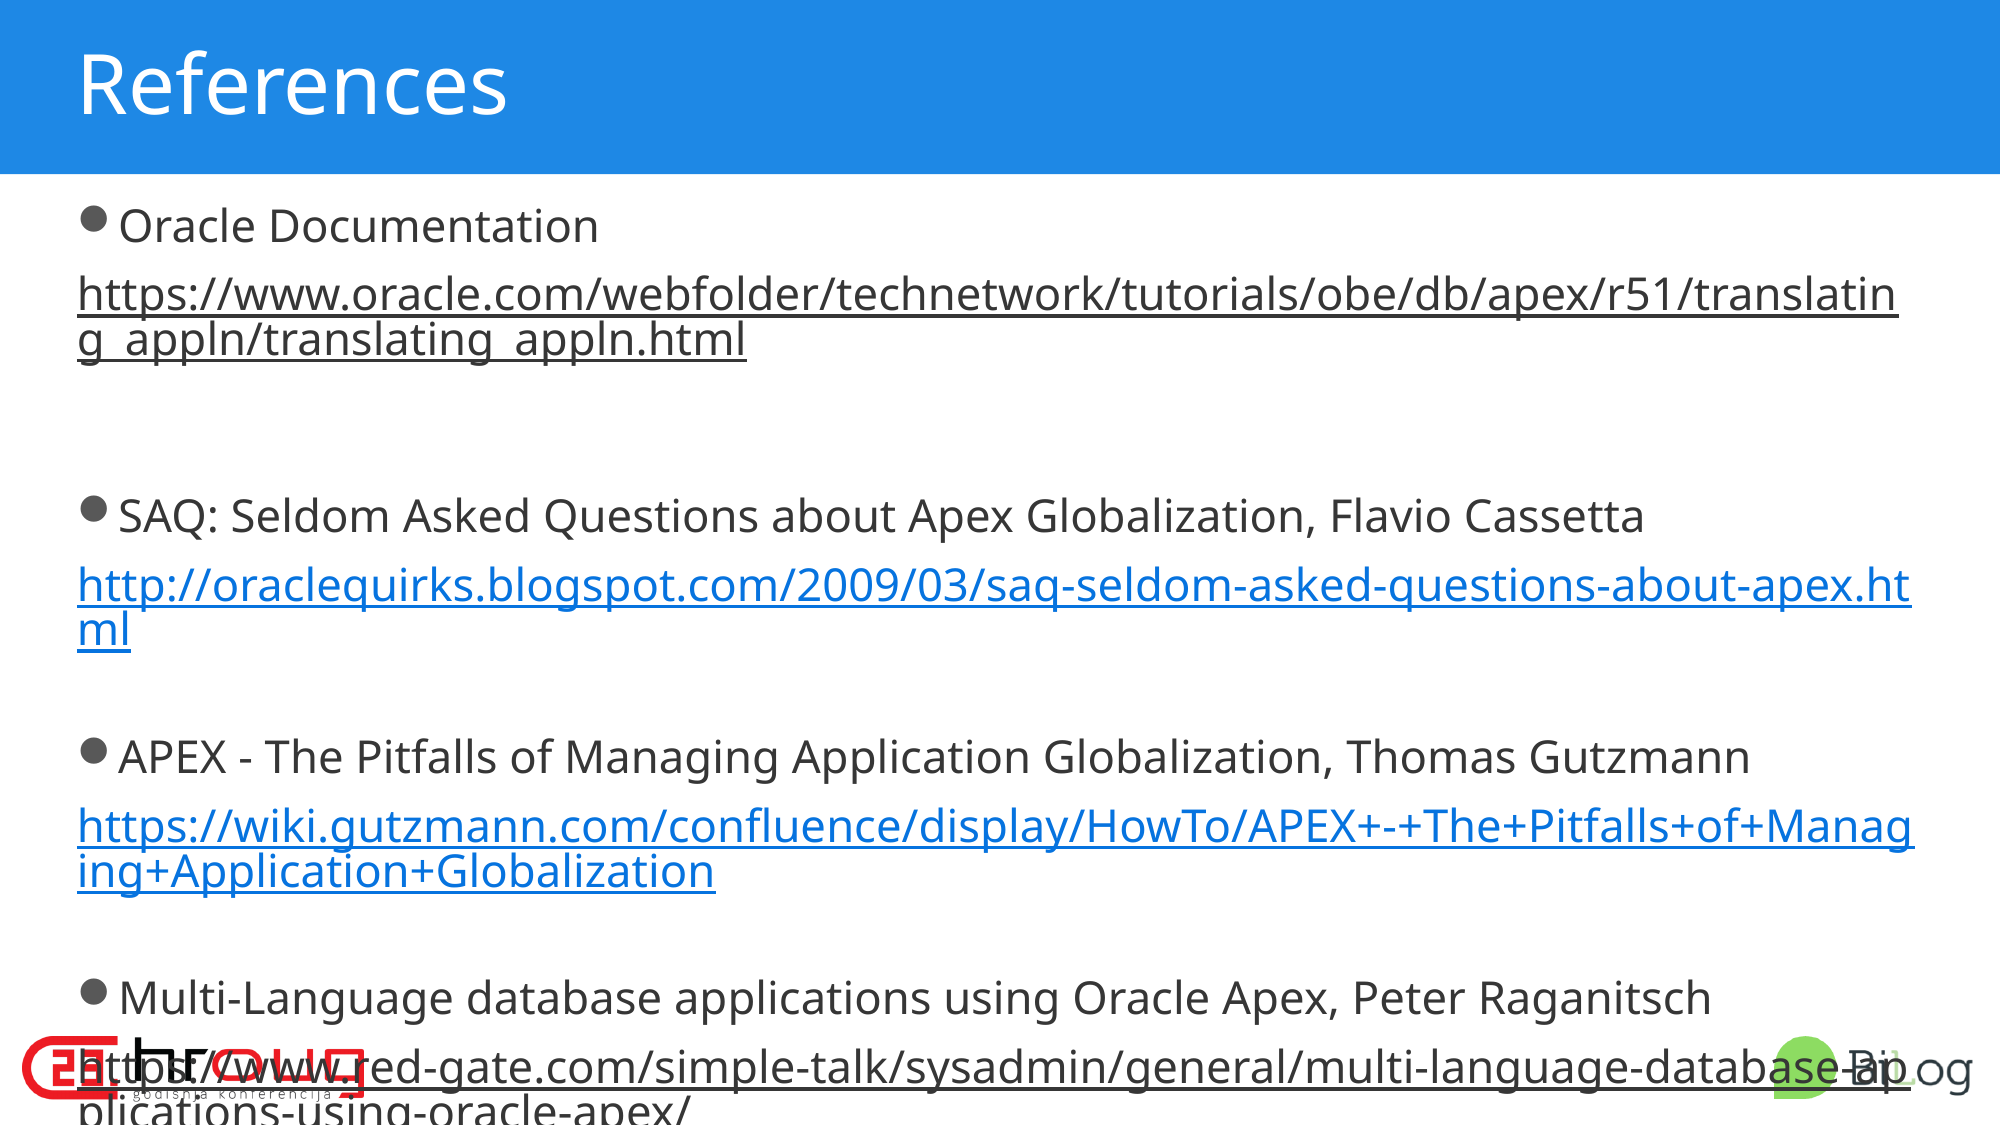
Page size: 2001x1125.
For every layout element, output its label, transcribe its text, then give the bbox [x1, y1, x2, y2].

title References [61, 0, 1942, 175]
list Oracle Documentation https://www.oracle.com/webfolder/technetwork/tutorials/obe/db/apex/r51/translating_appln/translating_appln.html SAQ: Seldom Asked Questions about Apex Globalization, Flavio Cassetta http://oraclequirks.blogspot.com/2009/03/saq-seldom-asked-questions-about-apex.html APEX - The Pitfalls of Managing Application Globalization, Thomas Gutzmann https://wiki.gutzmann.com/confluence/display/HowTo/APEX+-+The+Pitfalls+of+Managing+Application+Globalization Multi-Language database applications using Oracle Apex, Peter Raganitsch https://www.red-gate.com/simple-talk/sysadmin/general/multi-language-database-applications-using-oracle-apex/ [61, 195, 1942, 1019]
picture [22, 1036, 364, 1102]
picture [1749, 1012, 2000, 1125]
